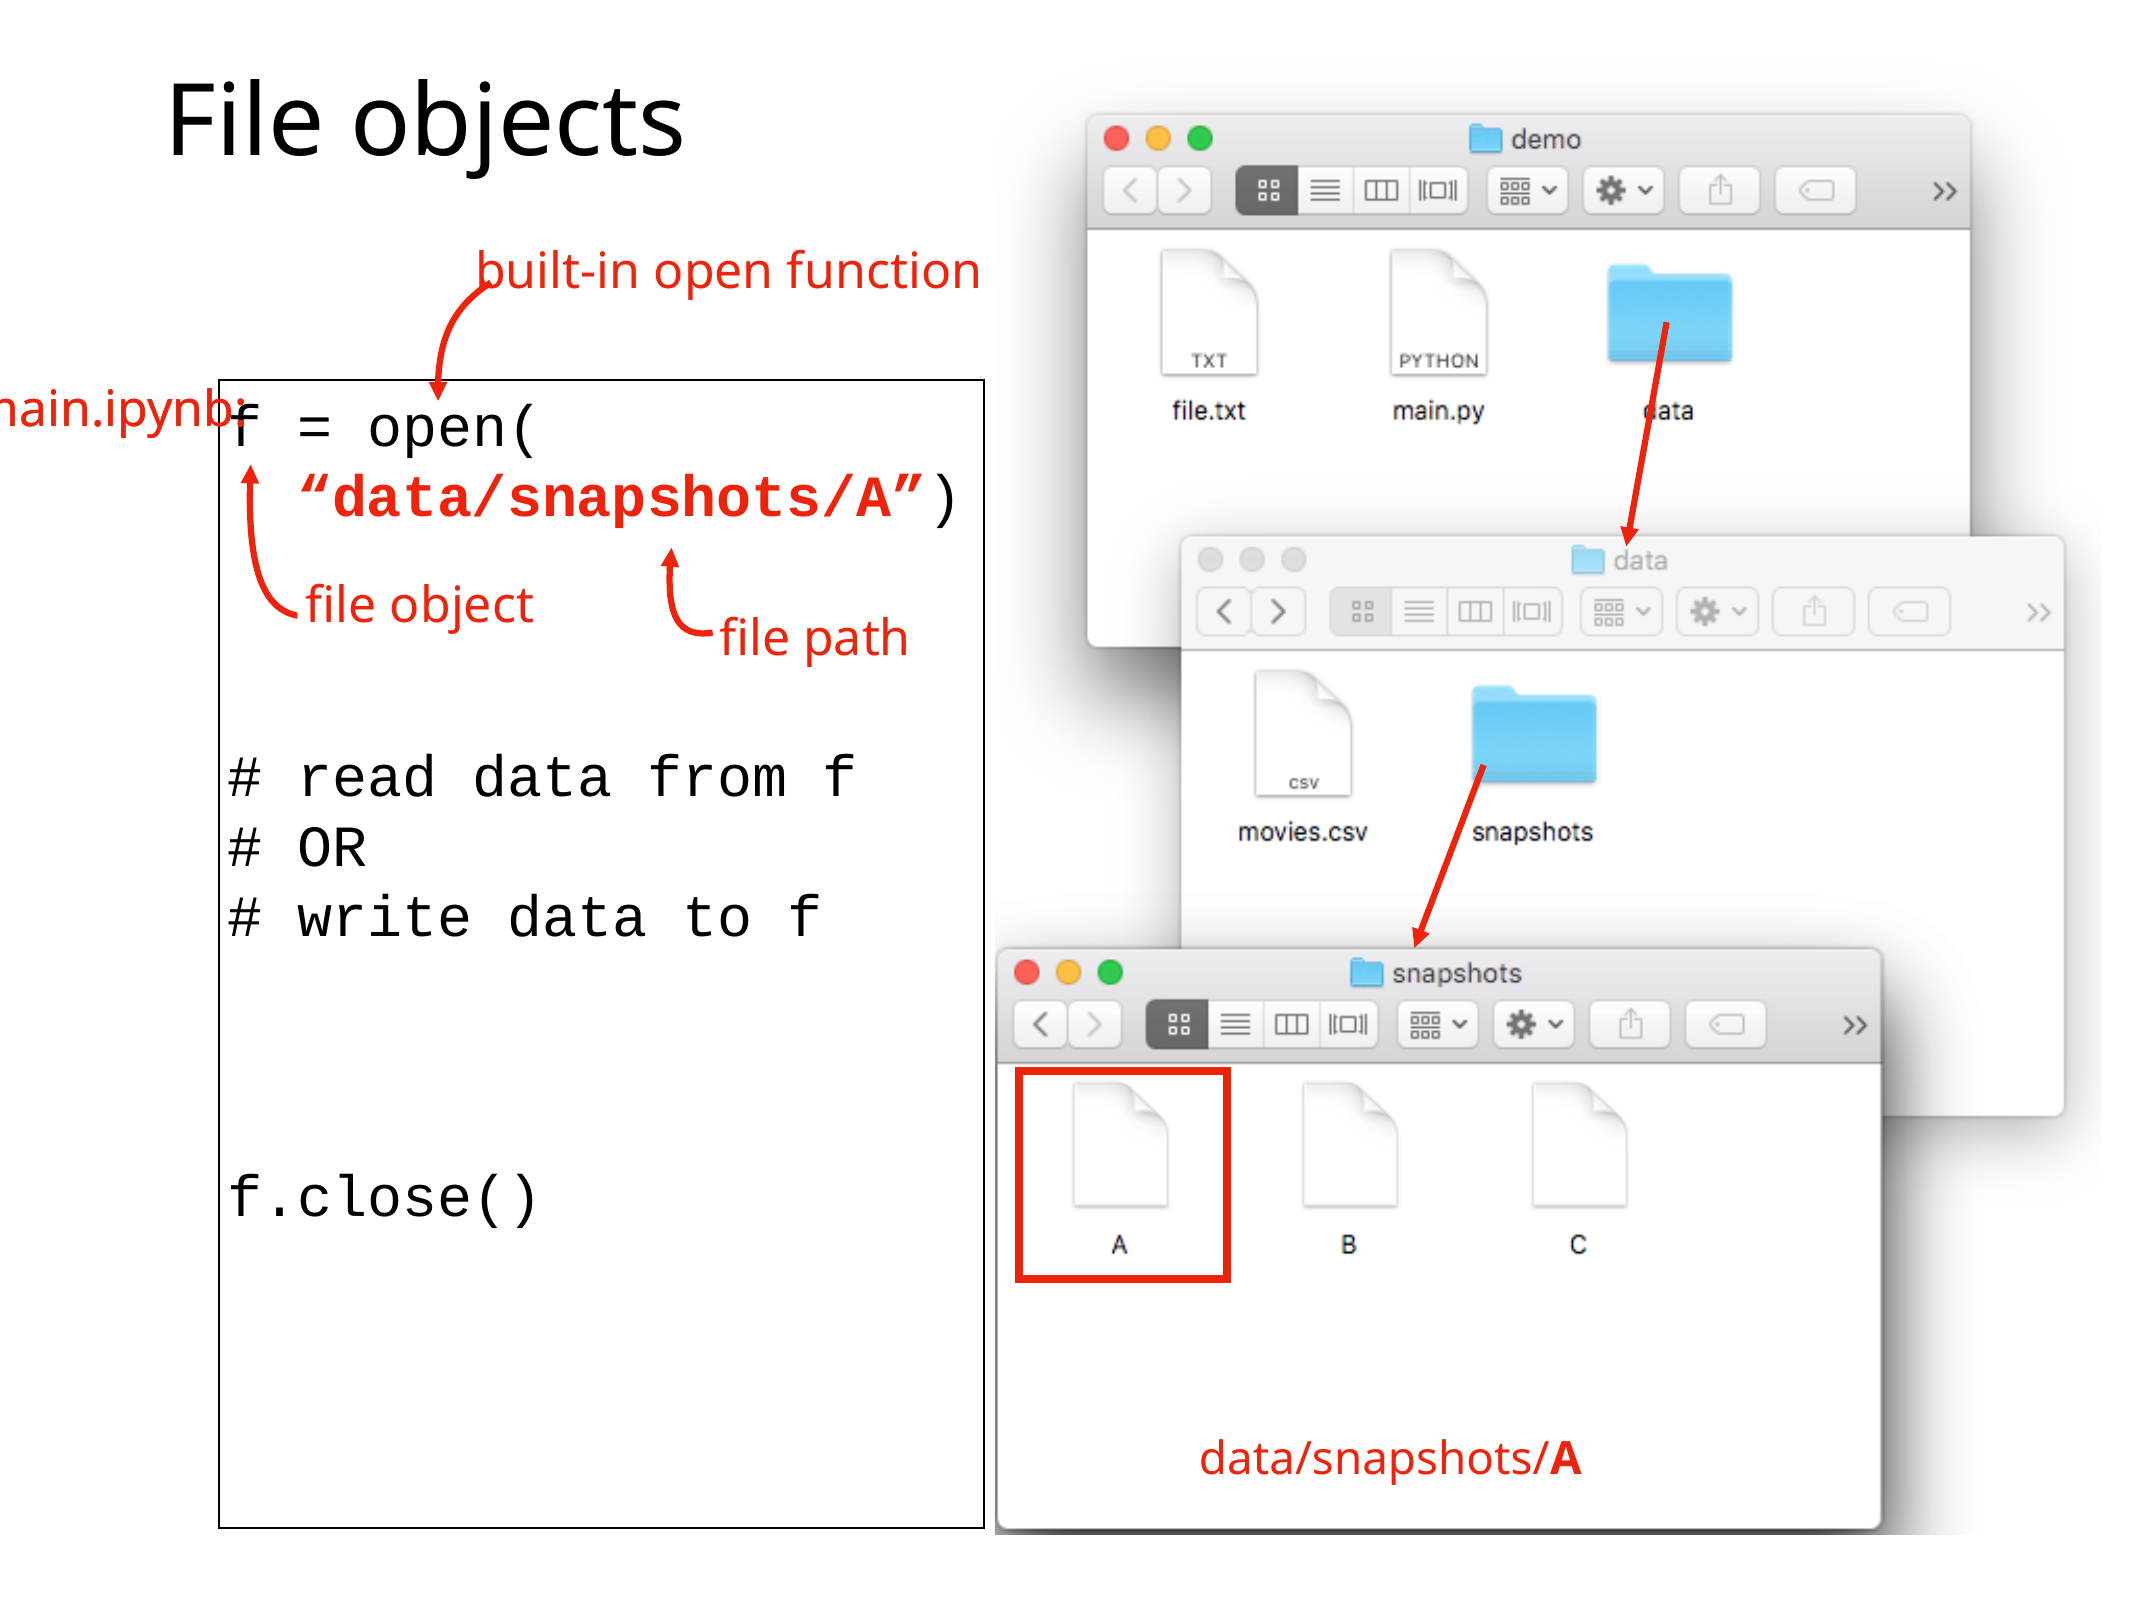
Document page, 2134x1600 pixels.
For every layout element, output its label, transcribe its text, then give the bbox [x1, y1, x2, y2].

text_box main.ipynb: [0, 367, 257, 445]
text_box [664, 547, 710, 634]
picture [994, 47, 2102, 1535]
list f = open( “data/snapshots/A”) # read data from f # OR # write data to f f.close() [218, 379, 985, 1529]
text_box built-in open function [466, 230, 992, 308]
text_box [431, 303, 480, 401]
text_box file object [297, 563, 543, 641]
text_box [243, 464, 297, 616]
title File objects [155, 41, 1978, 191]
text_box file path [710, 597, 920, 674]
